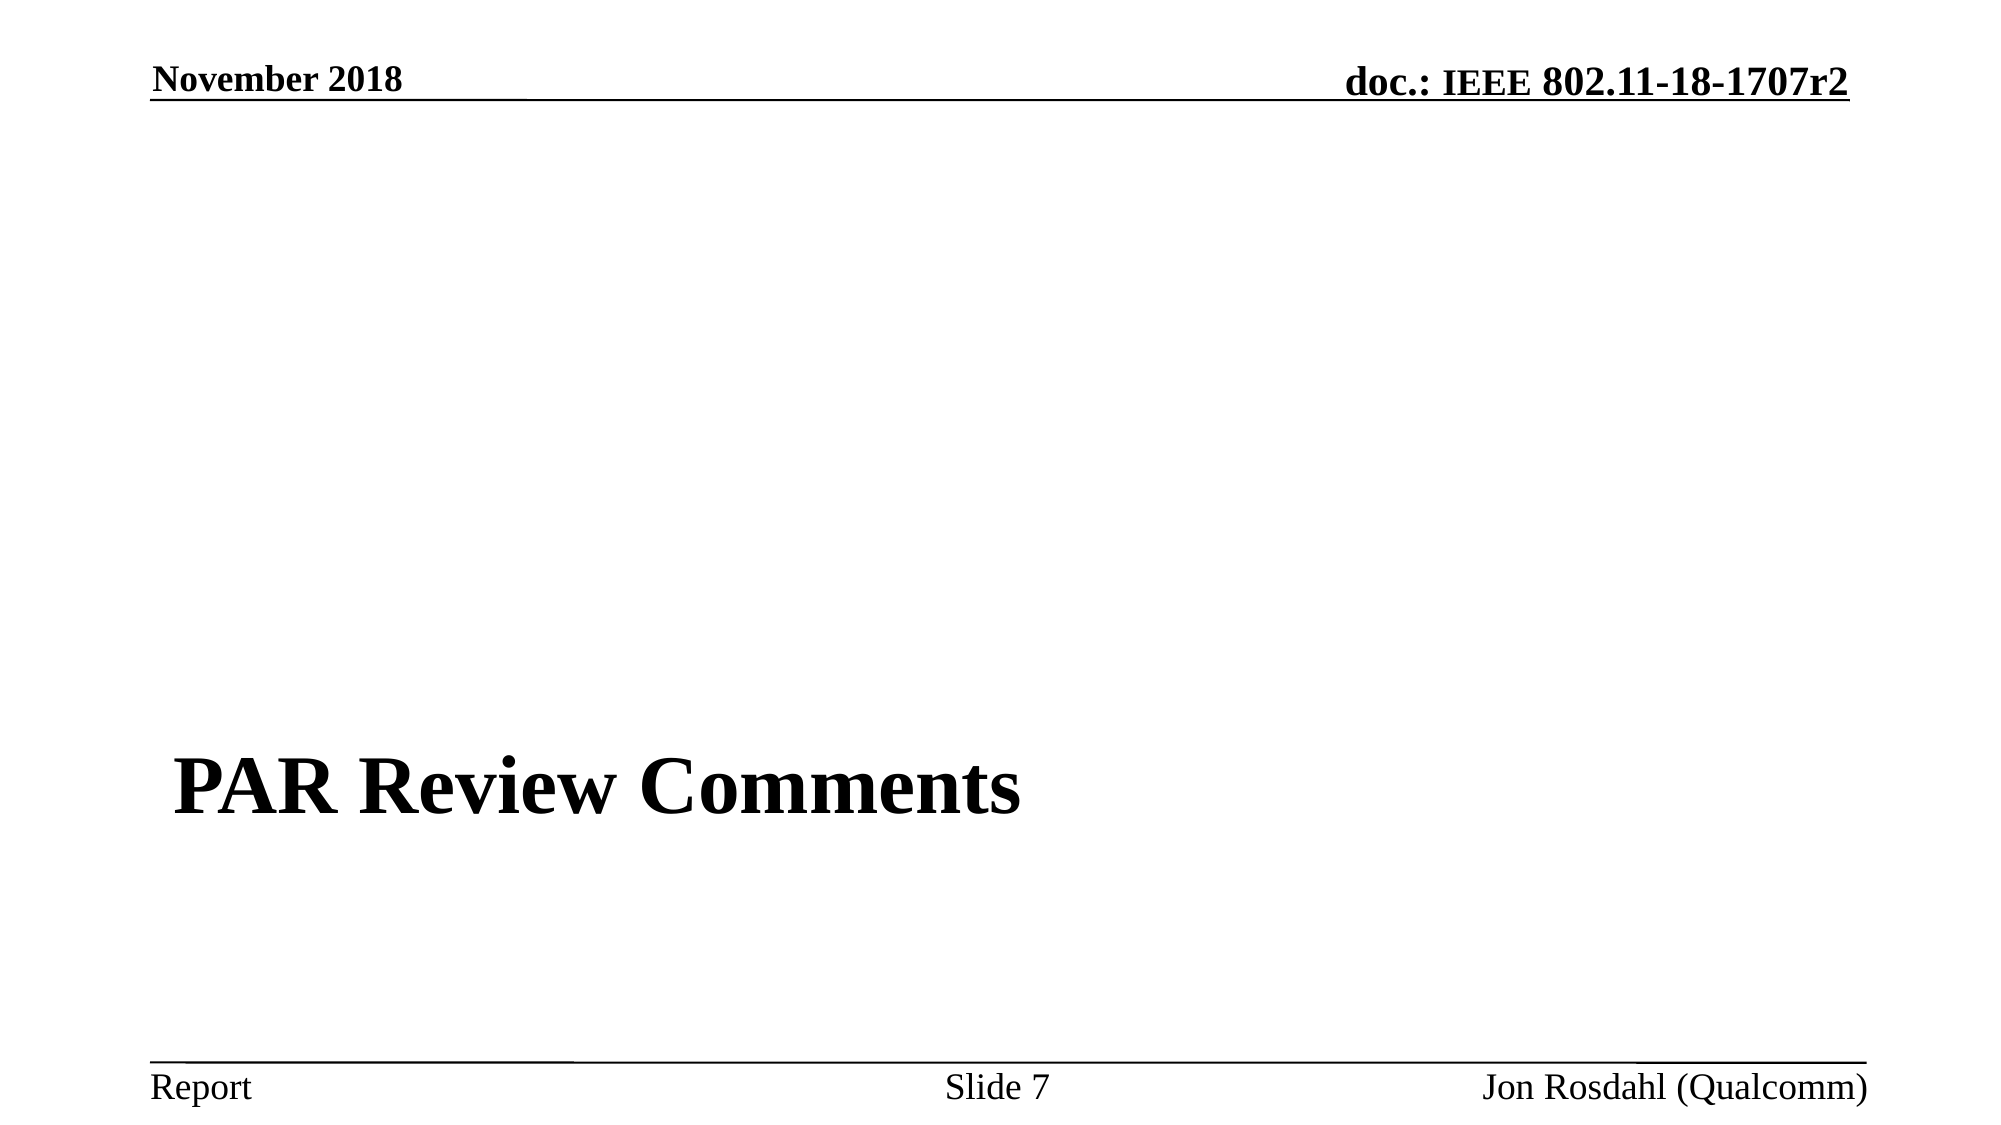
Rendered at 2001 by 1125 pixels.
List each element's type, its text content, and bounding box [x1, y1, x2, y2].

title Par Review Comments [157, 722, 1859, 947]
slide_number Slide 7 [928, 1061, 1067, 1123]
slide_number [152, 49, 434, 100]
footer Jon Rosdahl (Qualcomm) [1424, 1061, 1869, 1108]
